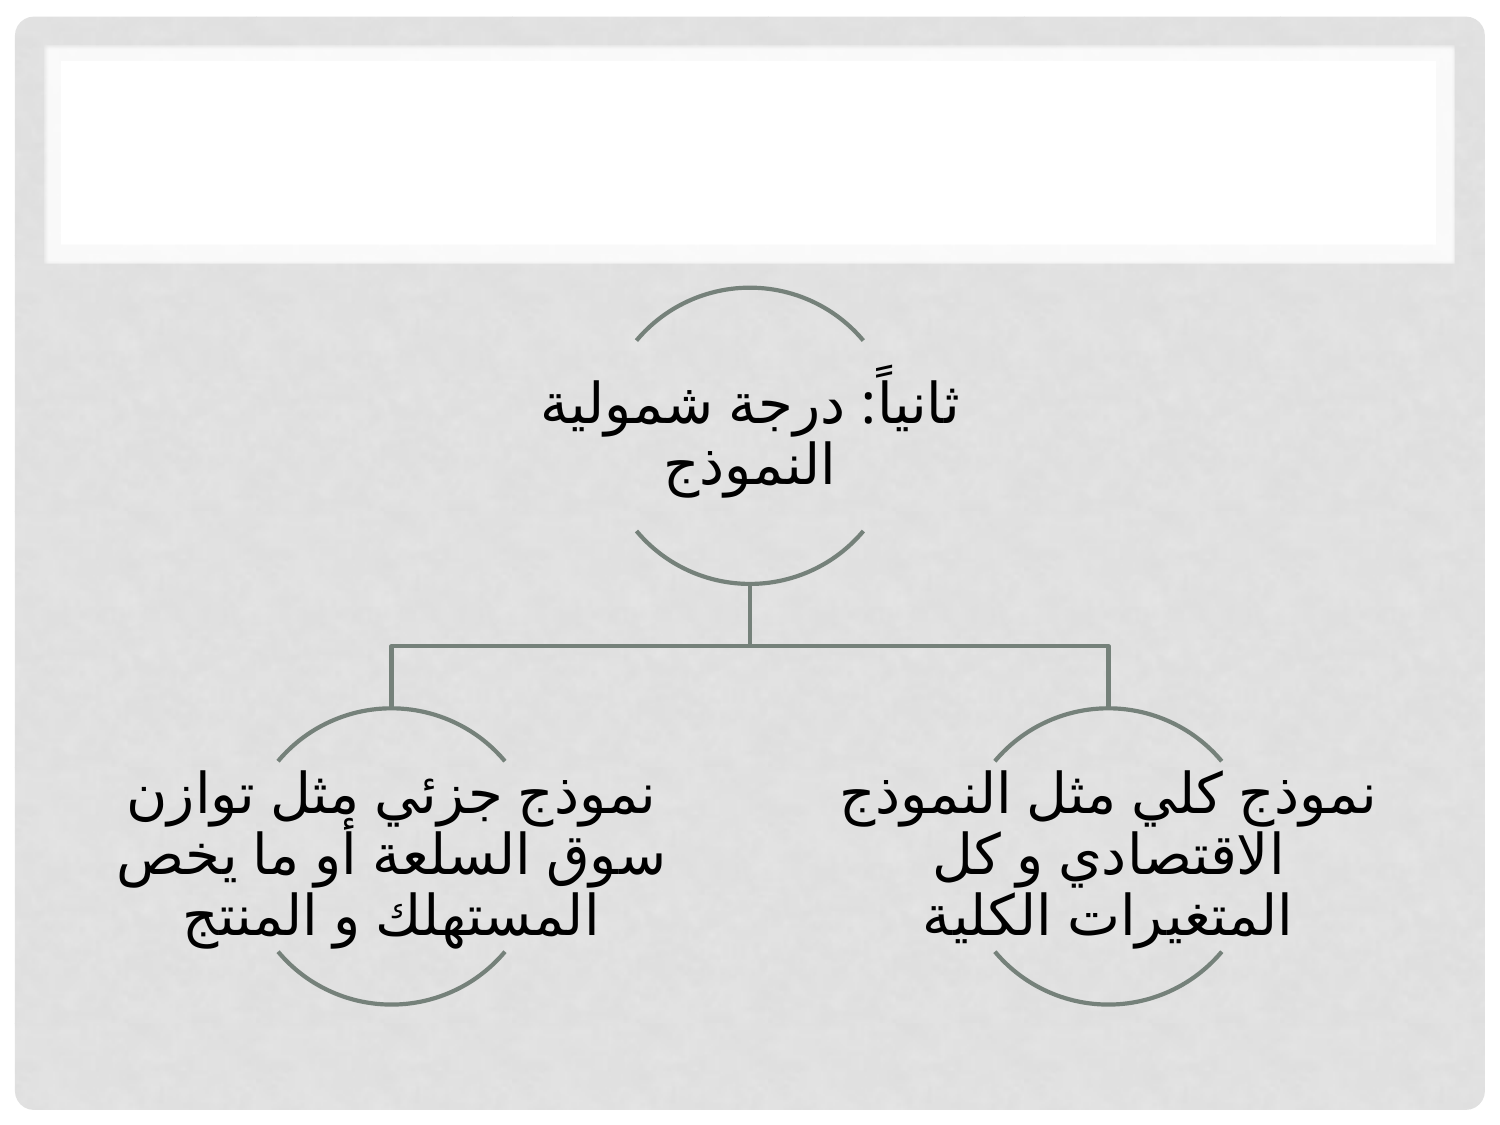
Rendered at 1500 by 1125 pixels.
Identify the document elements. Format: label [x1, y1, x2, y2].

list [74, 287, 1426, 1006]
